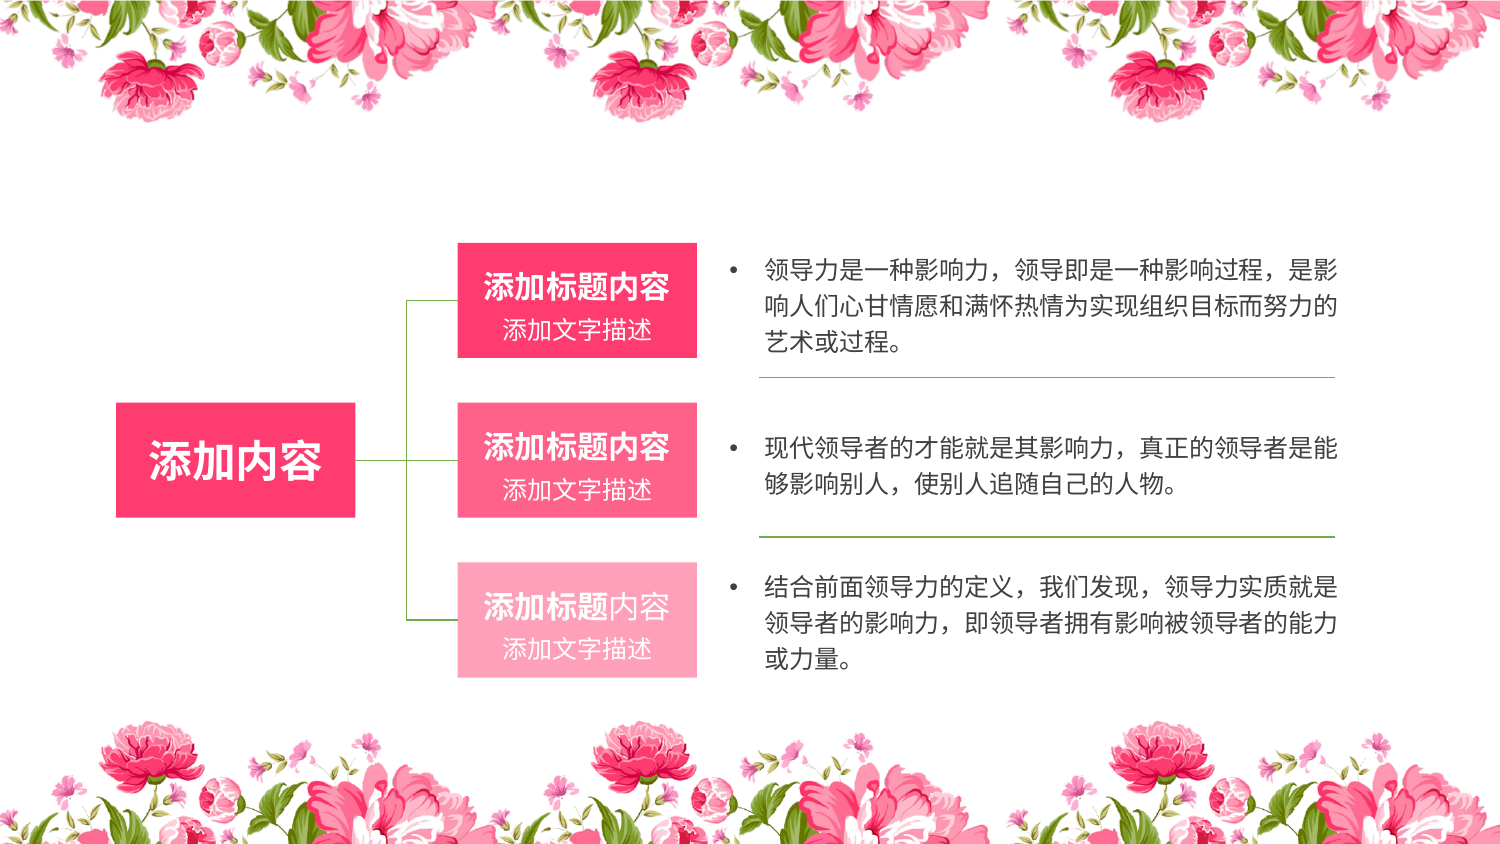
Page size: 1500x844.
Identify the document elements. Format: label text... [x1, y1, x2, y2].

text_box 现代领导者的才能就是其影响力，真正的领导者是能够影响别人，使别人追随自己的人物。 [714, 419, 1362, 506]
text_box 结合前面领导力的定义，我们发现，领导力实质就是领导者的影响力，即领导者拥有影响被领导者的能力或力量。 [714, 558, 1362, 681]
picture [461, 1, 978, 123]
text_box 添加标题内容 添加文字描述 [457, 242, 698, 359]
text_box 添加标题内容 添加文字描述 [457, 561, 698, 679]
picture [0, 1, 460, 123]
text_box 领导力是一种影响力，领导即是一种影响过程，是影响人们心甘情愿和满怀热情为实现组织目标而努力的艺术或过程。 [714, 241, 1362, 364]
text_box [355, 300, 458, 460]
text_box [355, 460, 458, 620]
text_box 添加内容 [115, 402, 355, 519]
picture [0, 720, 1500, 844]
text_box 添加标题内容 添加文字描述 [458, 402, 698, 519]
picture [979, 1, 1500, 123]
